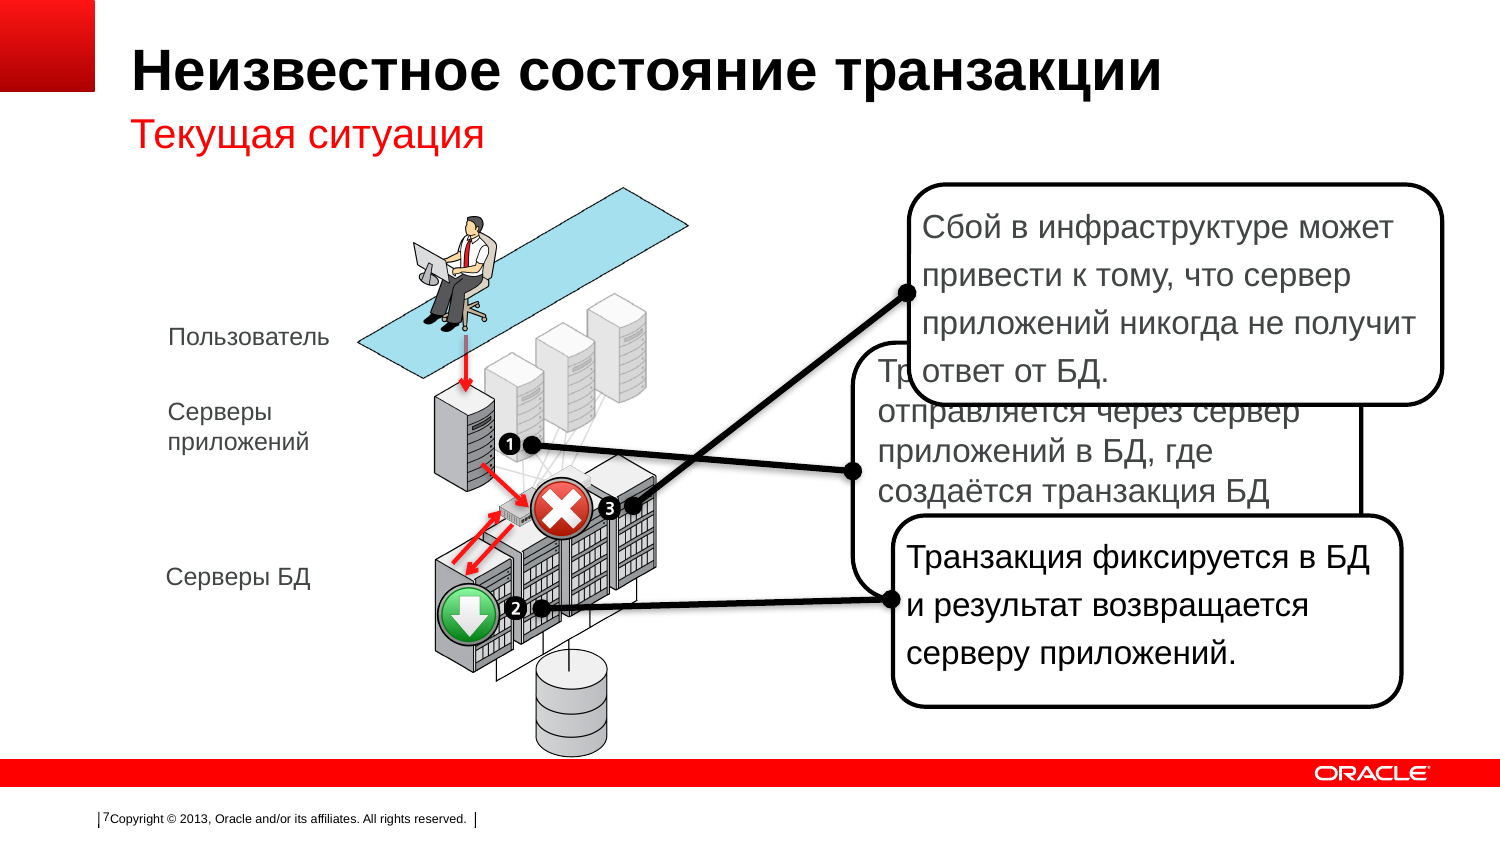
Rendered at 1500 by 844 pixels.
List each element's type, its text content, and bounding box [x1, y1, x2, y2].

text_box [531, 342, 627, 501]
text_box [481, 463, 530, 508]
title Неизвестное состояние транзакции [131, 40, 1482, 107]
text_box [531, 552, 536, 600]
picture [0, 184, 1500, 787]
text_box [452, 510, 502, 564]
text_box Текущая ситуация [115, 99, 512, 165]
text_box Серверы БД [150, 553, 327, 598]
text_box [541, 515, 1402, 707]
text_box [632, 184, 1443, 507]
text_box Пользователь [153, 312, 346, 358]
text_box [465, 524, 513, 576]
text_box Серверы приложений [152, 387, 325, 463]
